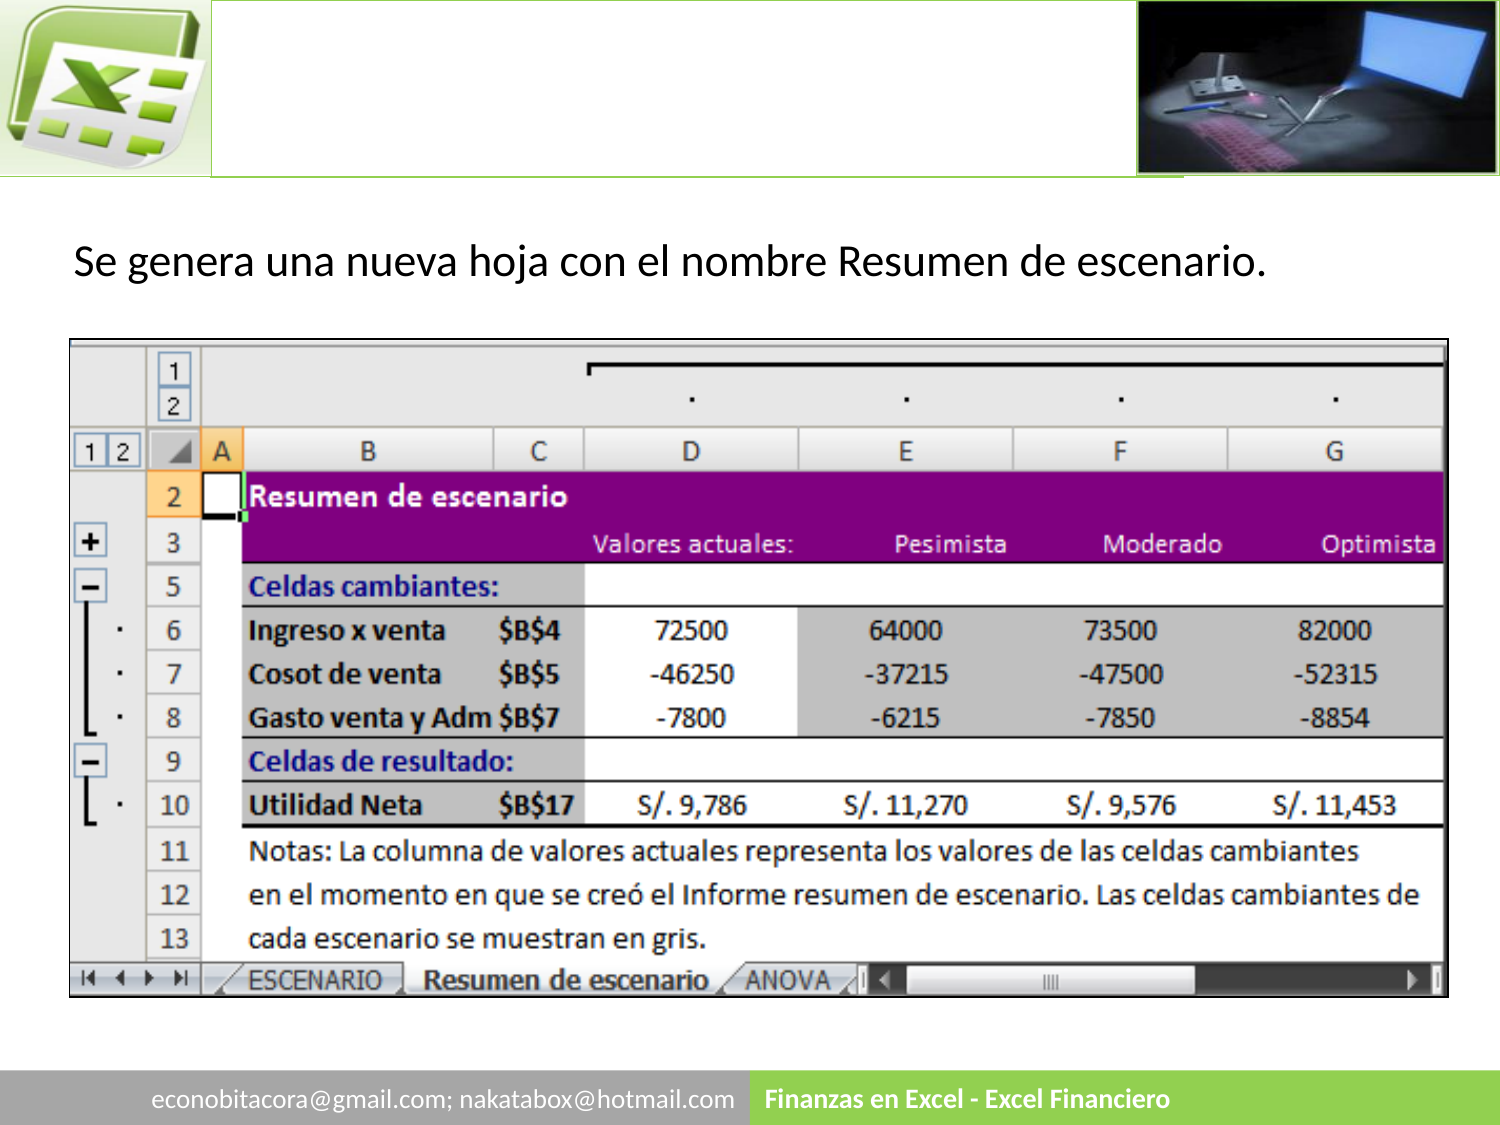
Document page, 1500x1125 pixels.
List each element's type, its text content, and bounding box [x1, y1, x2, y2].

text_box [212, 0, 1134, 178]
picture [70, 339, 1448, 997]
picture [0, 0, 212, 177]
picture [1136, 0, 1500, 177]
text_box Se genera una nueva hoja con el nombre Resumen de escenario. [58, 222, 1465, 293]
text_box econobitacora@gmail.com; nakatabox@hotmail.com [0, 1070, 749, 1125]
text_box Finanzas en Excel - Excel Financiero [749, 1070, 1500, 1125]
